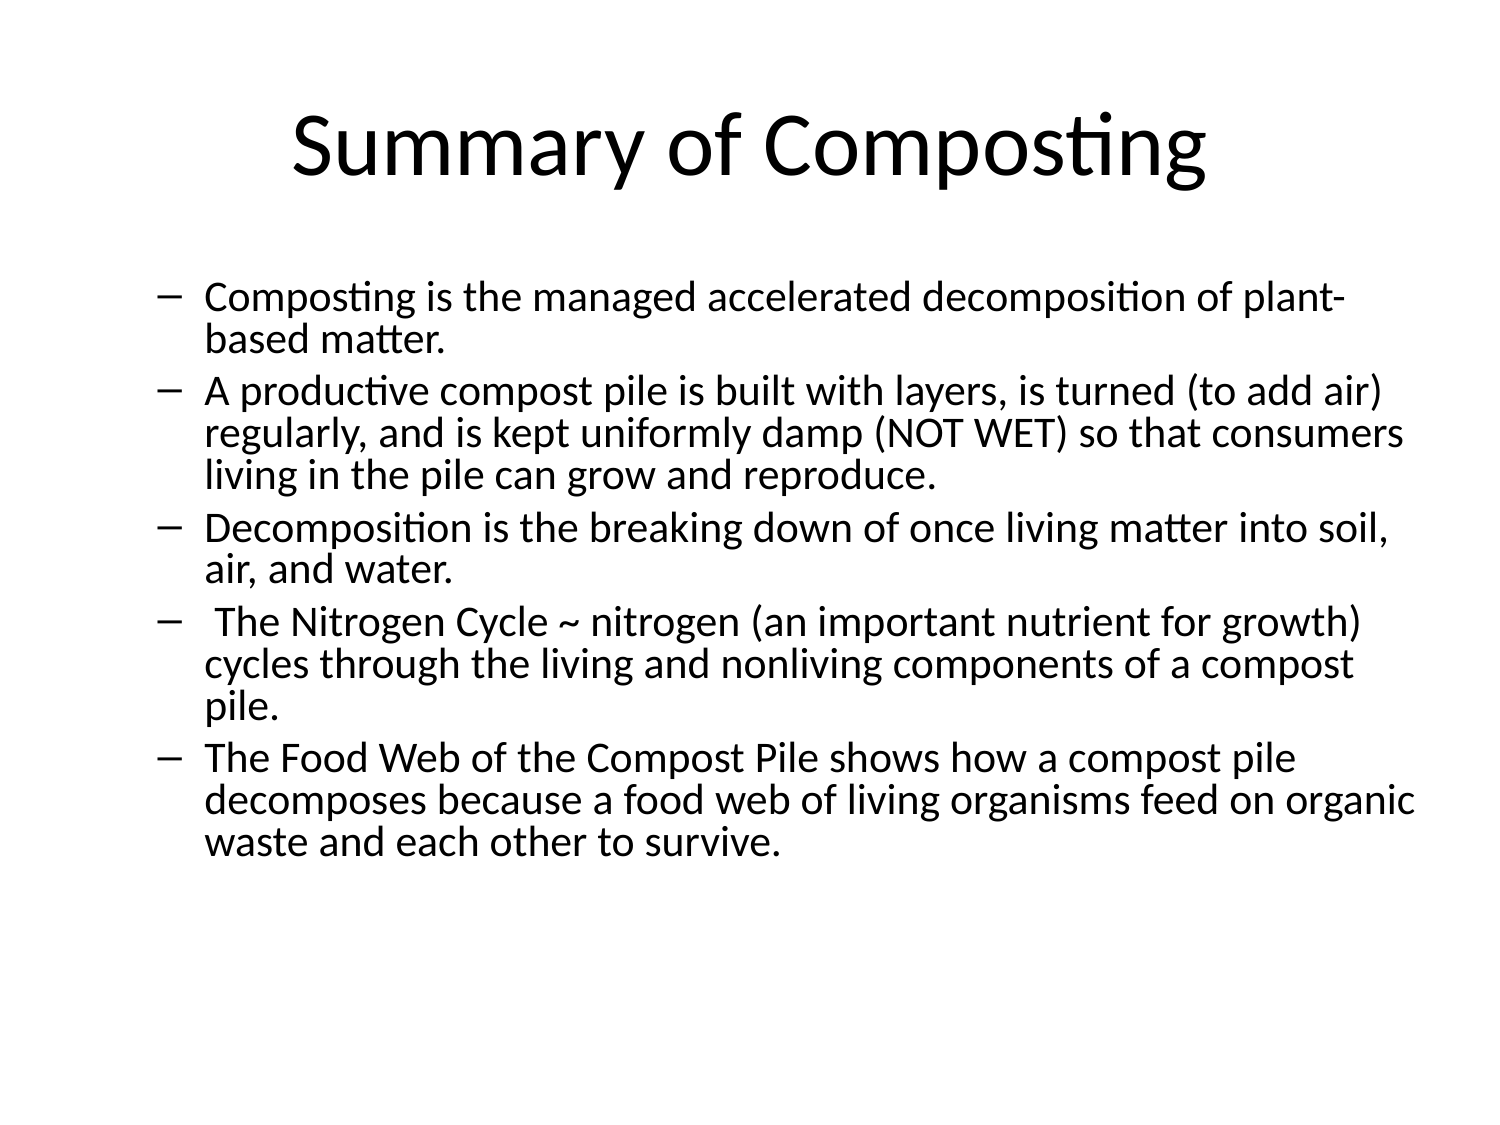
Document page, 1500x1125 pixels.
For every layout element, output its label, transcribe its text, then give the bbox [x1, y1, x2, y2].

title Summary of Composting [74, 44, 1426, 199]
list Composting is the managed accelerated decomposition of plant-based matter. A productive compost pile is built with layers, is turned (to add air) regularly, and is kept uniformly damp (NOT WET) so that consumers living in the pile can grow and reproduce. Decomposition is the breaking down of once living matter into soil, air, and water. The Nitrogen Cycle ~ nitrogen (an important nutrient for growth) cycles through the living and nonliving components of a compost pile. The Food Web of the Compost Pile shows how a compost pile decomposes because a food web of living organisms feed on organic waste and each other to survive. [74, 199, 1426, 943]
